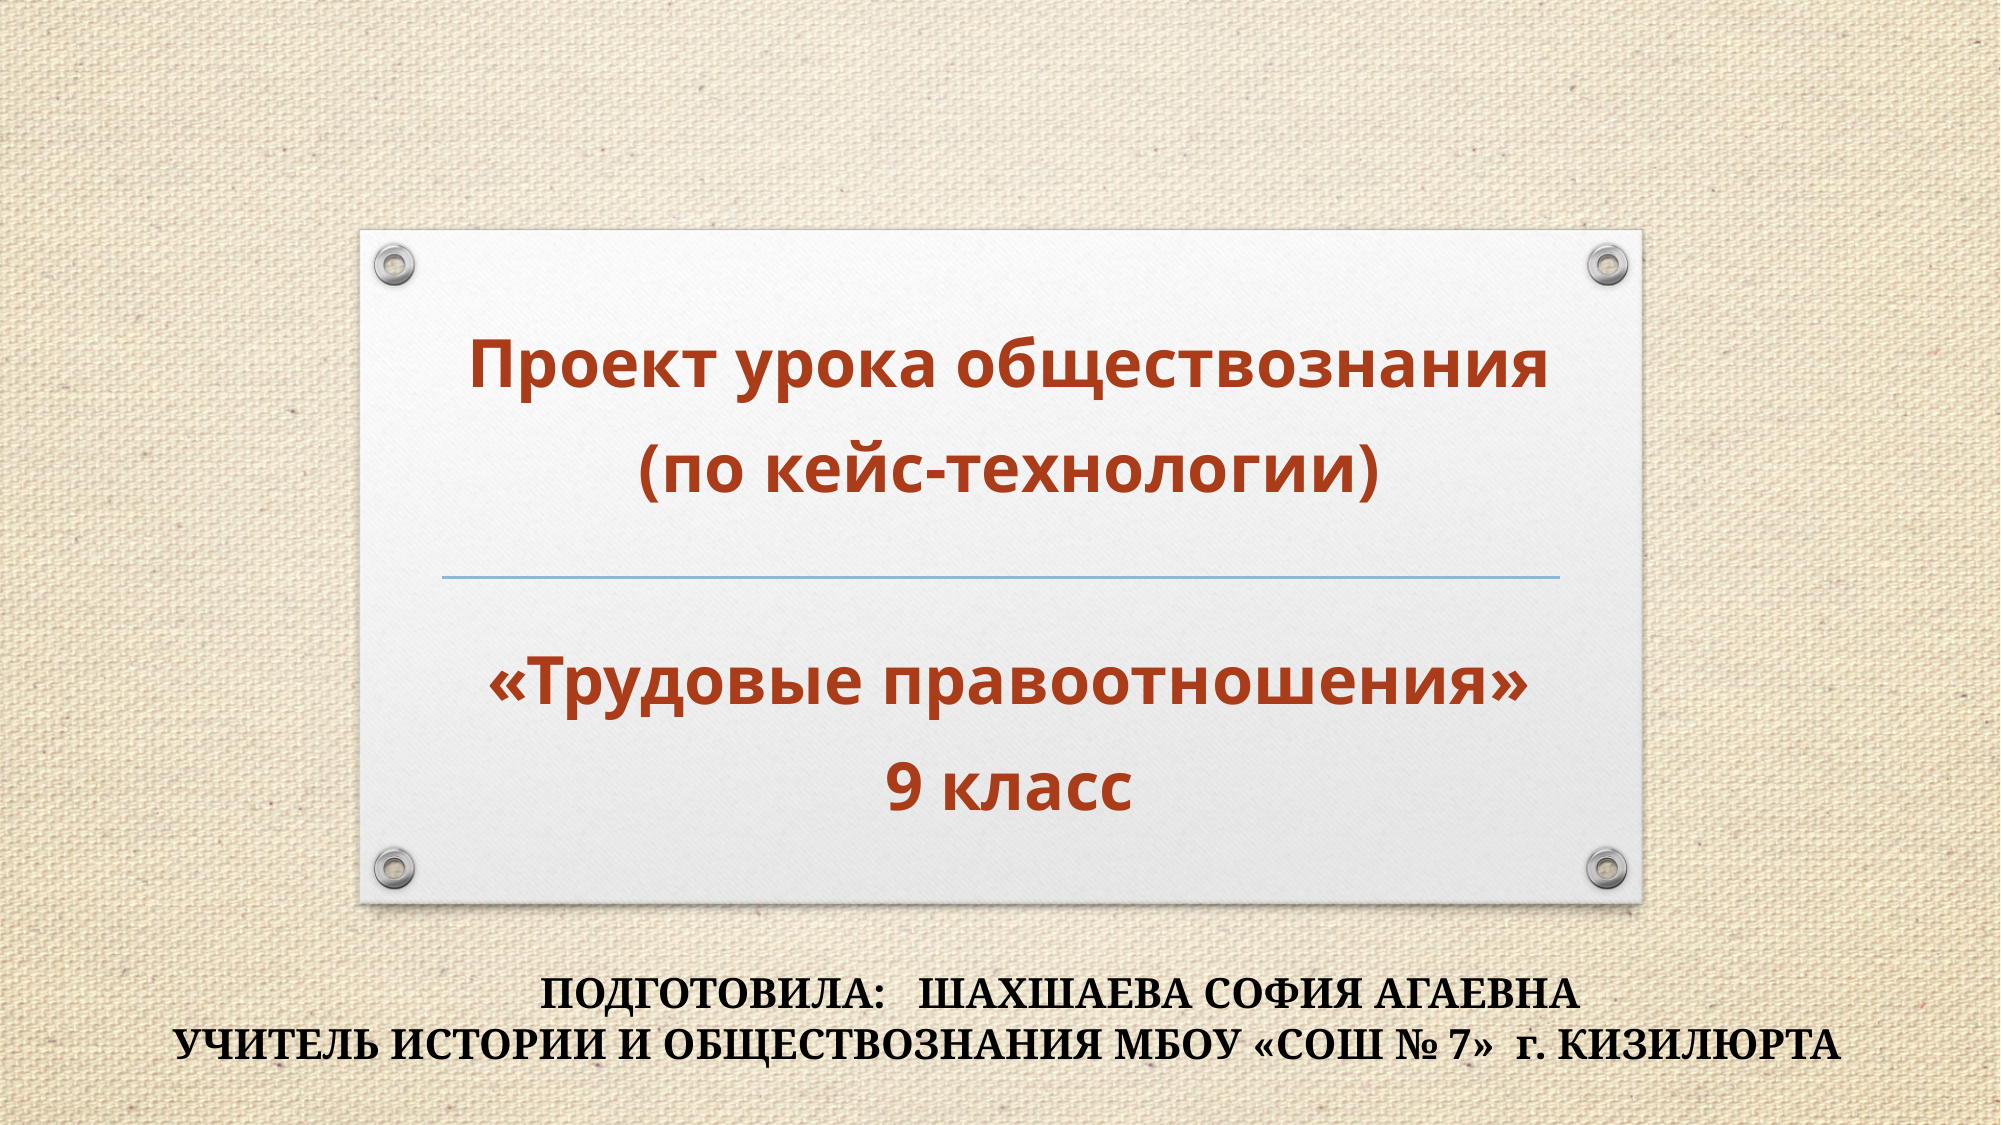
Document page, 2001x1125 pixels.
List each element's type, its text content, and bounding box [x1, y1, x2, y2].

picture [0, 0, 2001, 1125]
text_box ПОДГОТОВИЛА: ШАХШАЕВА СОФИЯ АГАЕВНА УЧИТЕЛЬ ИСТОРИИ И ОБЩЕСТВОЗНАНИЯ МБОУ «СОШ № 7» г. КИЗИЛЮРТА [30, 950, 1985, 1076]
subtitle Проект урока обществознания (по кейс-технологии) «Трудовые правоотношения» 9 класс [424, 312, 1595, 890]
